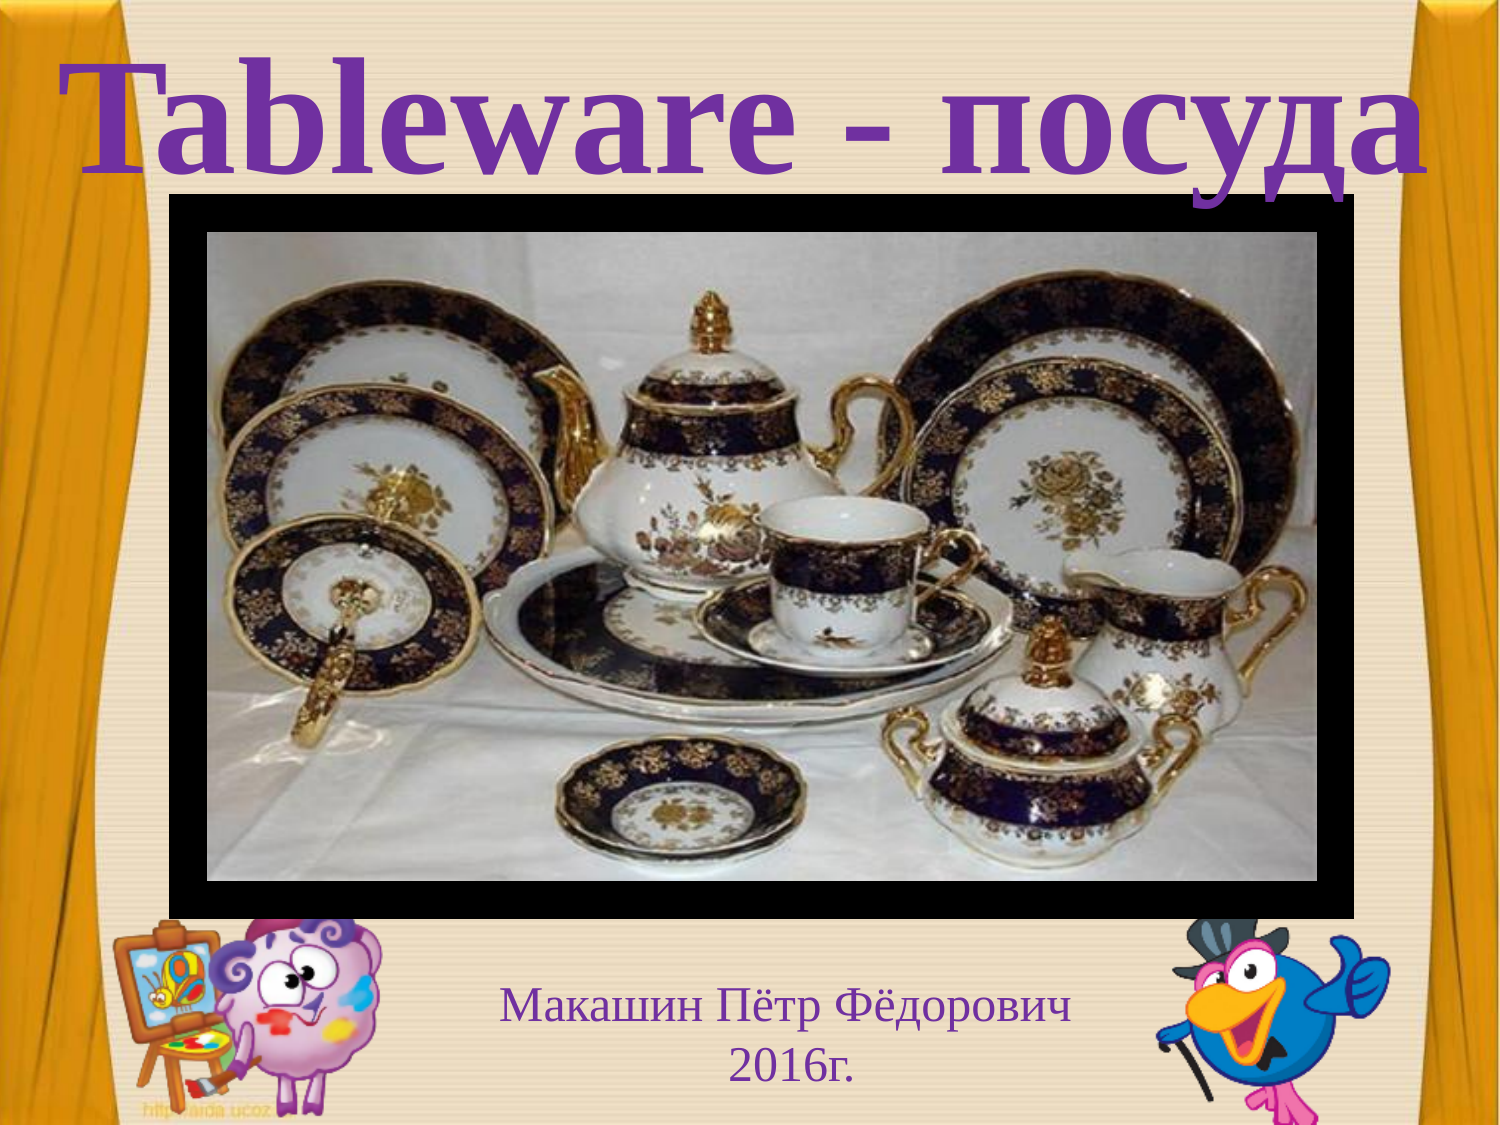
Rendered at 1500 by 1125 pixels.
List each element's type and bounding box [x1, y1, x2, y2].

list [0, 0, 1500, 1125]
picture [206, 231, 1318, 882]
